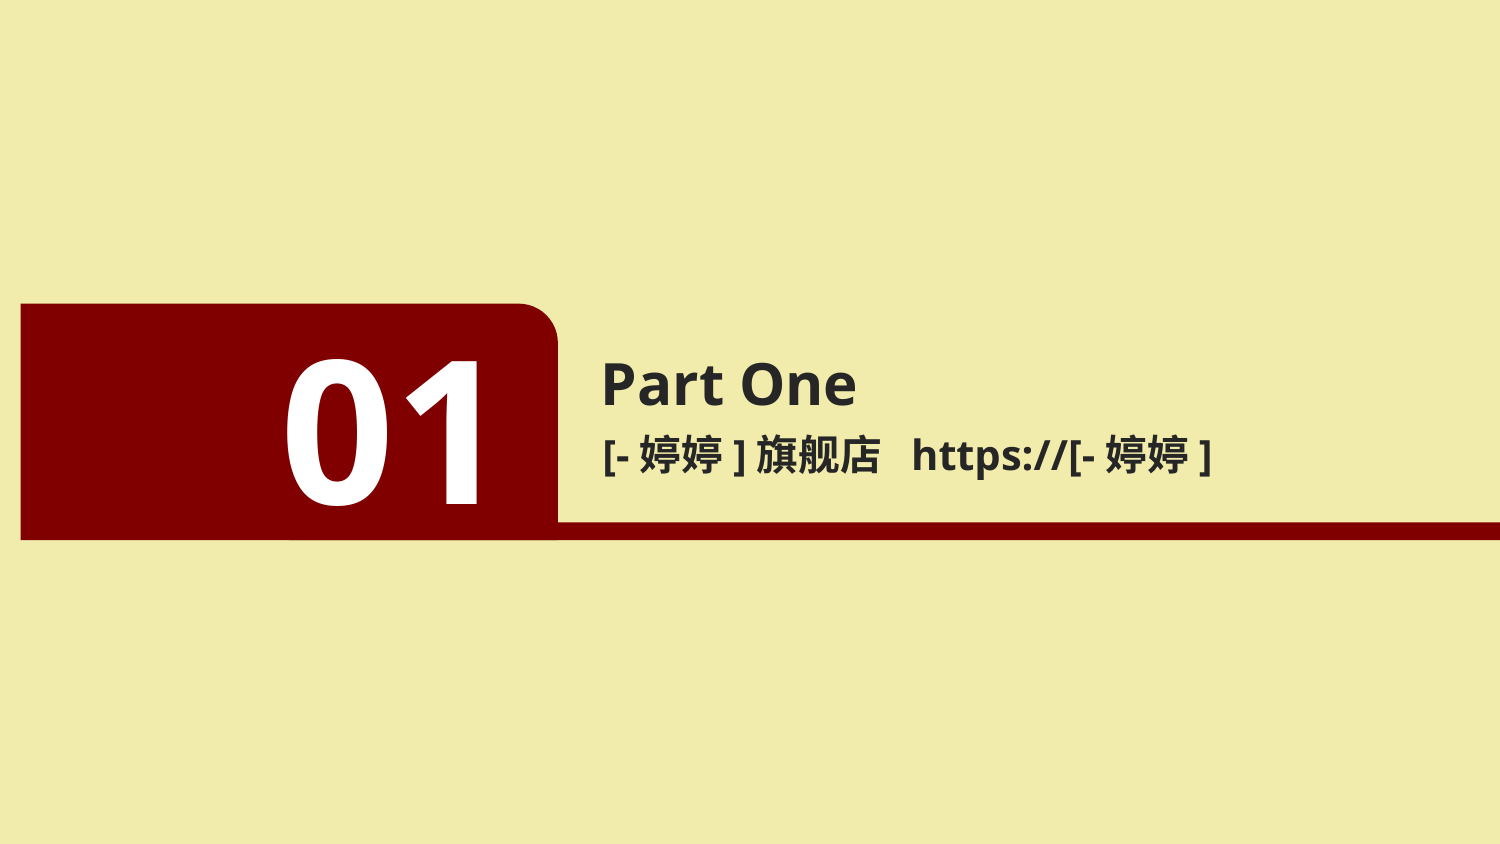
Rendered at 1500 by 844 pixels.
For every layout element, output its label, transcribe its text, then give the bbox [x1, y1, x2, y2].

text_box [287, 520, 1500, 542]
text_box Part One [586, 339, 874, 424]
text_box [-婷婷]旗舰店 https://[-婷婷] [587, 421, 1500, 487]
text_box [18, 301, 265, 543]
text_box [525, 302, 561, 520]
text_box 01 [265, 297, 525, 553]
